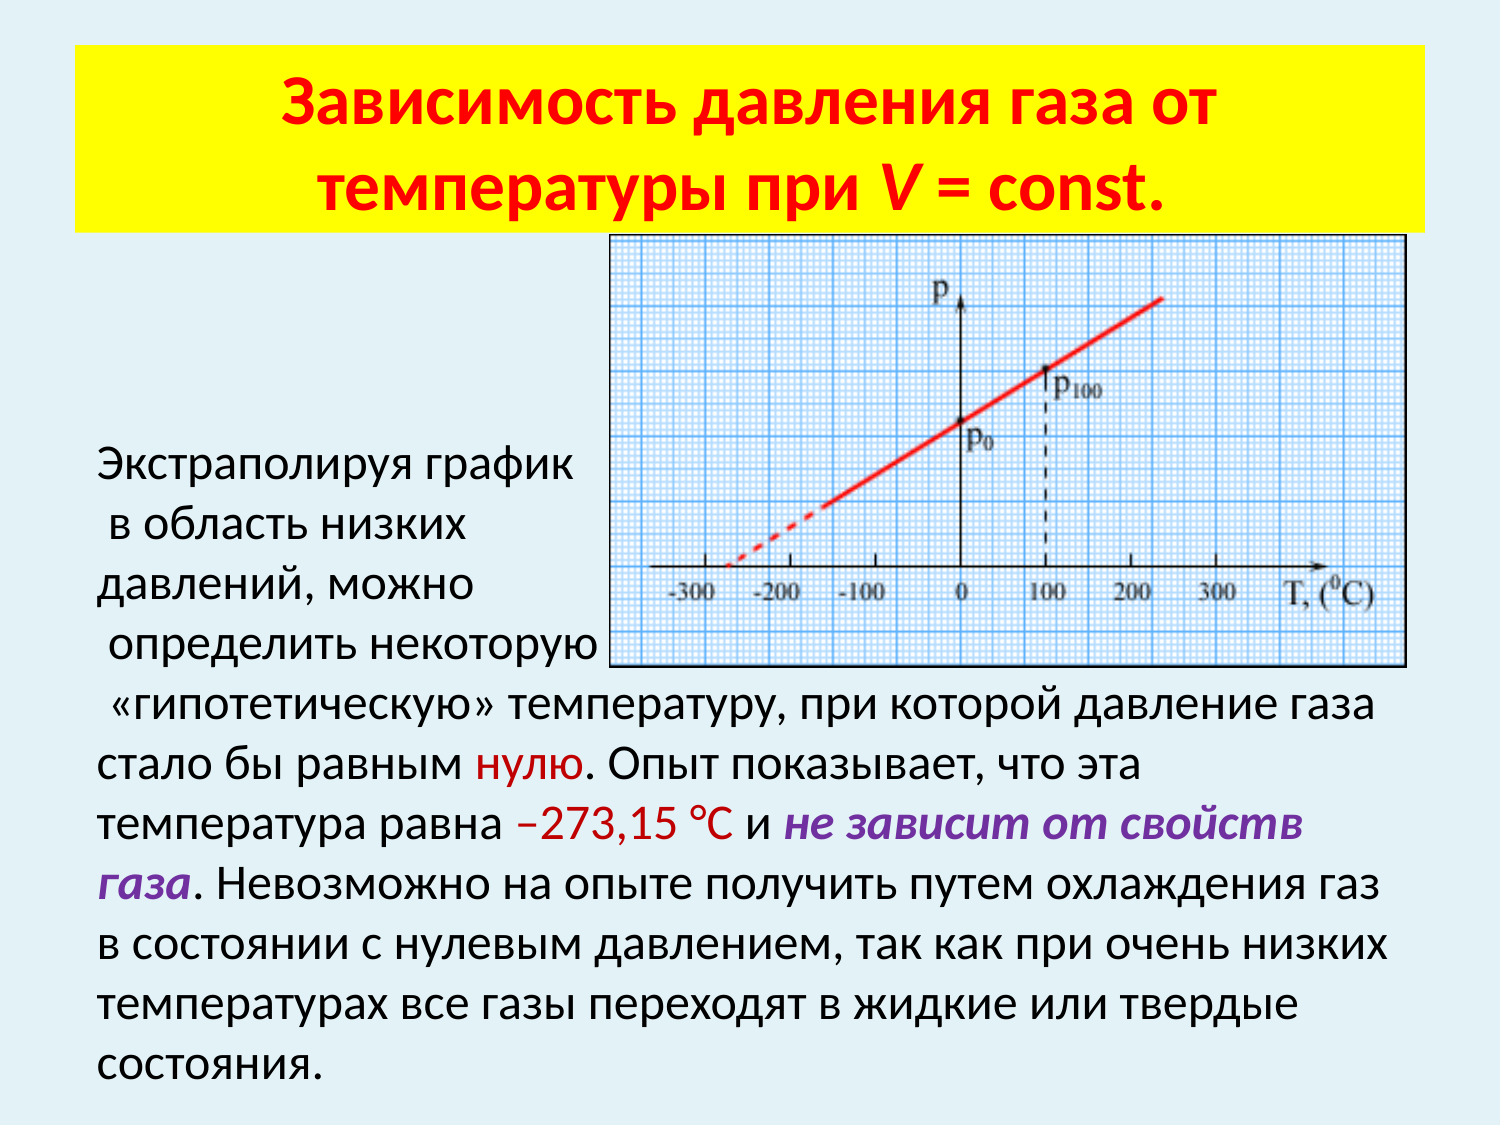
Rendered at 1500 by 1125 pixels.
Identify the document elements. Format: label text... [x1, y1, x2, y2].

text_box Экстраполируя график в область низких давлений, можно определить некоторую «гипотетическую» температуру, при которой давление газа стало бы равным нулю. Опыт показывает, что эта температура равна –273,15 °С и не зависит от свойств газа. Невозможно на опыте получить путем охлаждения газ в состоянии с нулевым давлением, так как при очень низких температурах все газы переходят в жидкие или твердые состояния. [81, 421, 1418, 1097]
title Зависимость давления газа от температуры при V = const. [75, 45, 1425, 233]
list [609, 234, 1407, 669]
